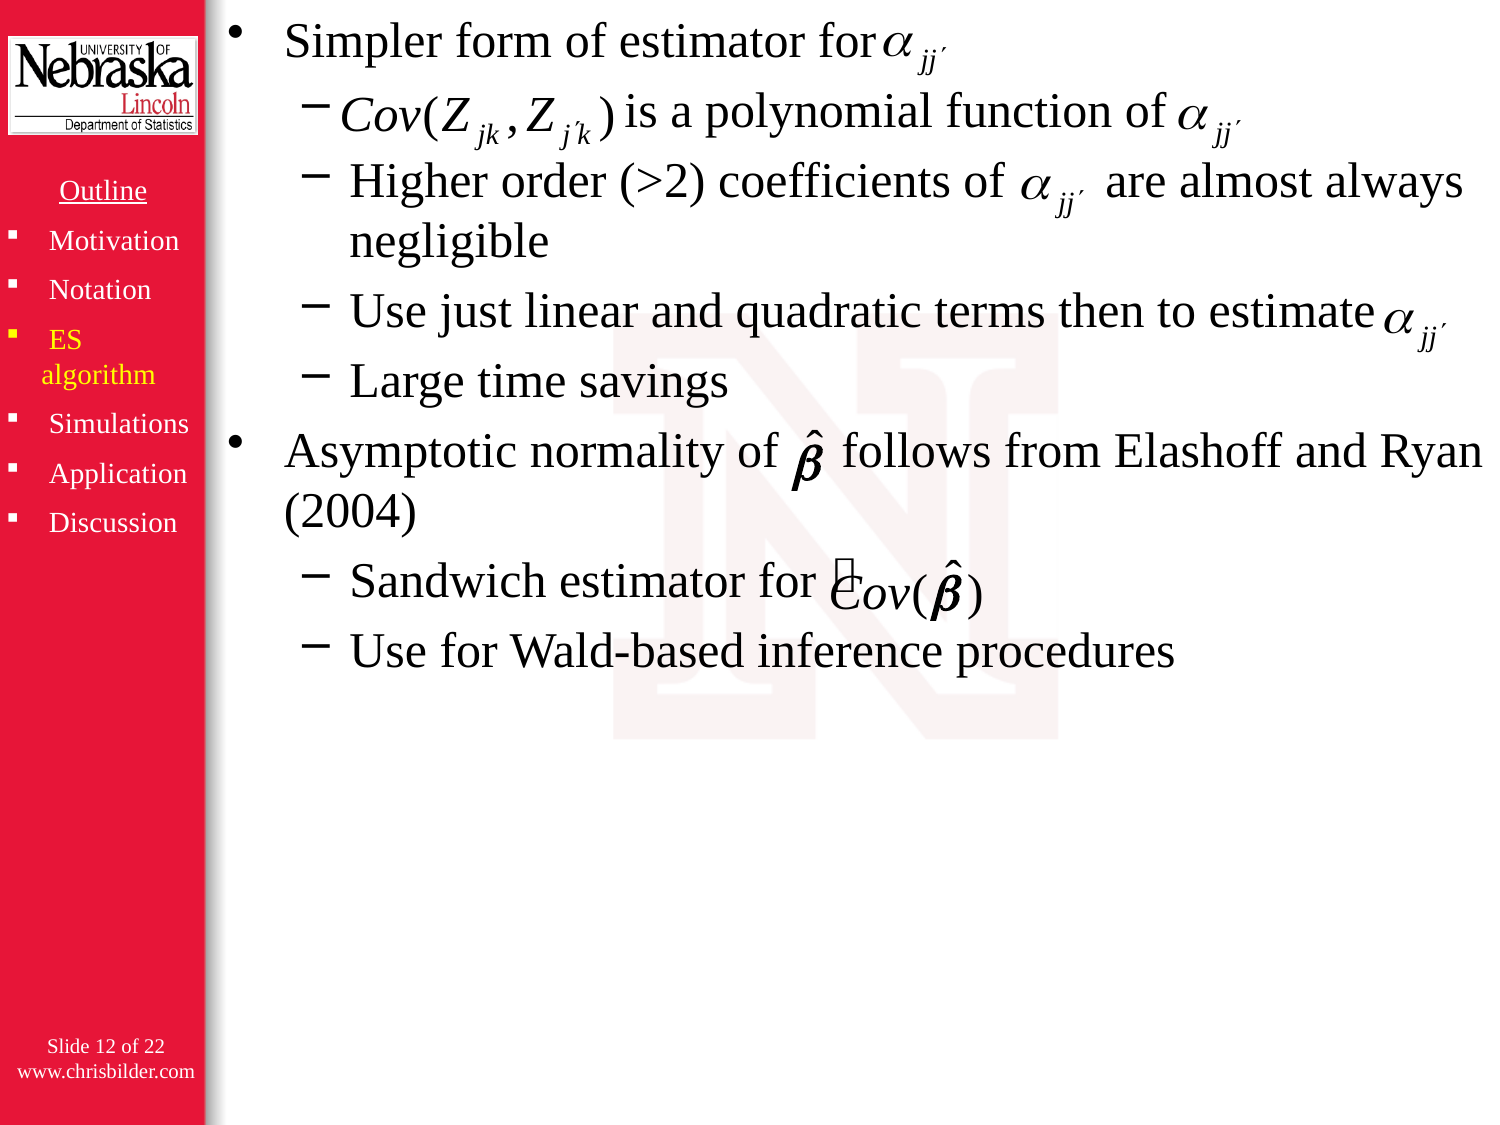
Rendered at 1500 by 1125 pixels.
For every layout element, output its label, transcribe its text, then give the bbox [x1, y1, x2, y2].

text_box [880, 12, 951, 83]
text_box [337, 86, 620, 157]
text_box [826, 552, 987, 628]
picture [0, 0, 1500, 1125]
list Simpler form of estimator for is a polynomial function of Higher order (>2) coefficients of are almost always negligible Use just linear and quadratic terms then to estimate Large time savings Asymptotic normality of follows from Elashoff and Ryan (2004) Sandwich estimator for Use for Wald-based inference procedures [212, 0, 1500, 1100]
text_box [1380, 288, 1451, 359]
text_box Outline Motivation Notation ES algorithm Simulations Application Discussion [5, 171, 201, 539]
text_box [1174, 85, 1245, 156]
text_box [787, 424, 832, 495]
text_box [1017, 155, 1088, 226]
